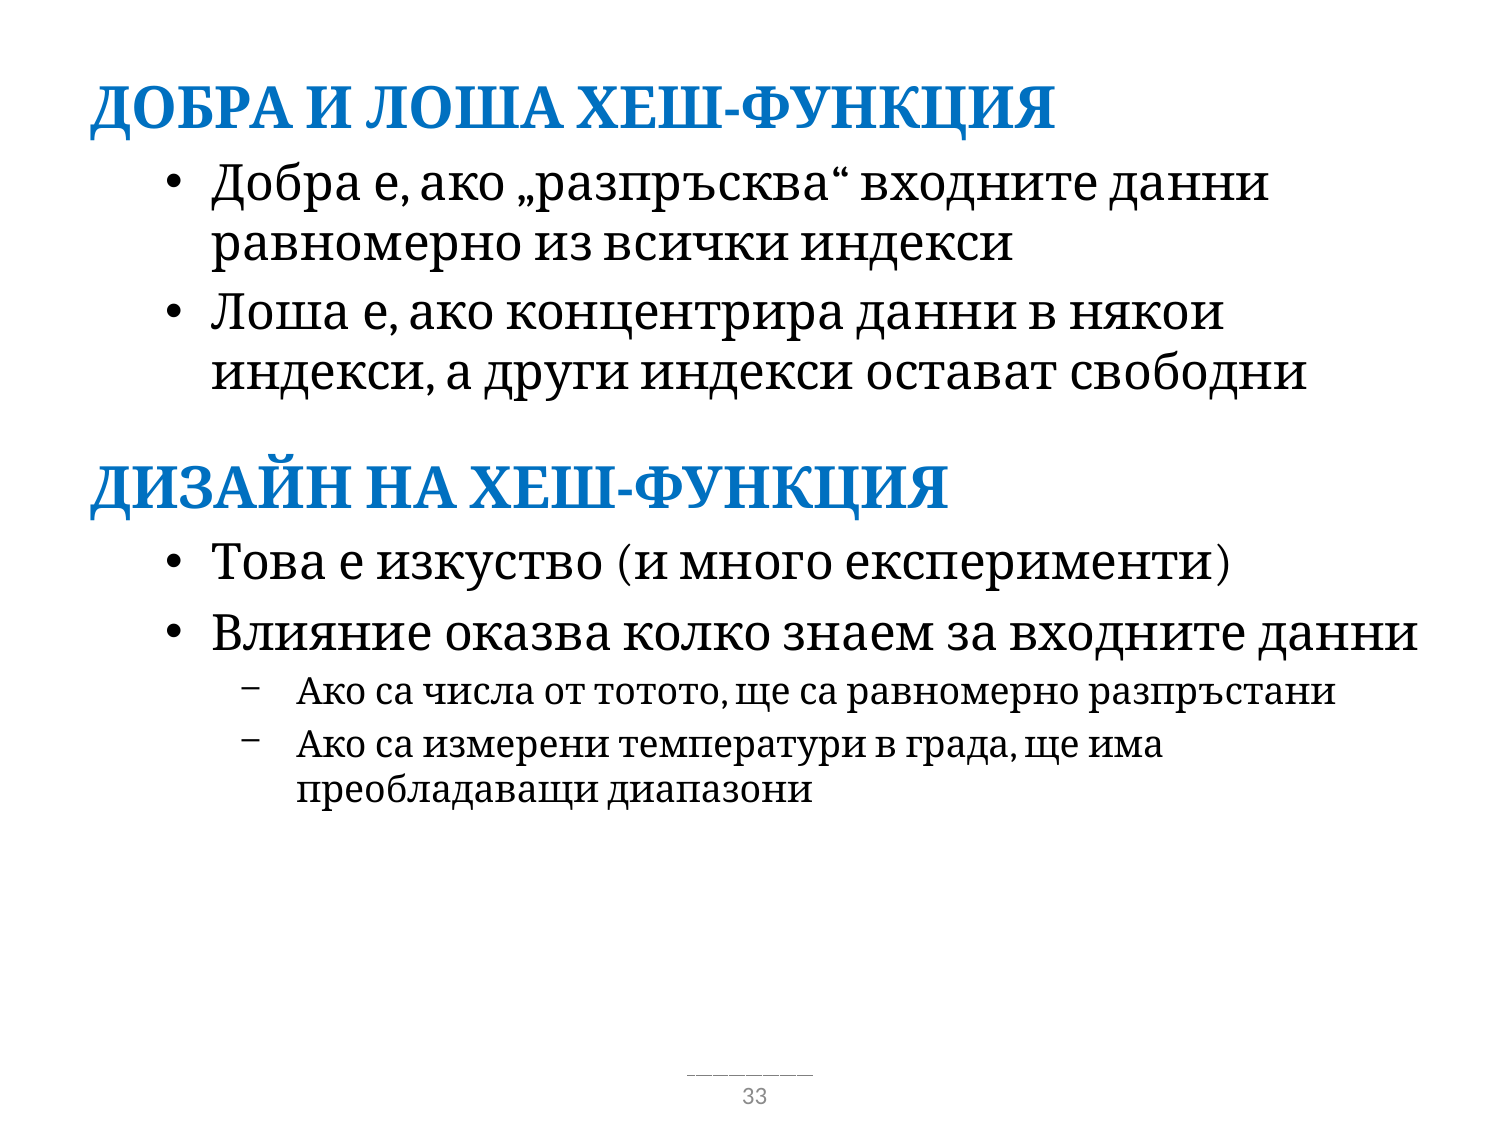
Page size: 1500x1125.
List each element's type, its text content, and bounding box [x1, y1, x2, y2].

slide_number 33 [579, 1065, 930, 1125]
list Добра и лоша хеш-функция Добра е, ако „разпръсква“ входните данни равномерно из всички индекси Лоша е, ако концентрира данни в някои индекси, а други индекси остават свободни Дизайн на хеш-функция Това е изкуство (и много експерименти) Влияние оказва колко знаем за входните данни Ако са числа от тотото, ще са равномерно разпръстани Ако са измерени температури в града, ще има преобладаващи диапазони [75, 62, 1450, 1063]
